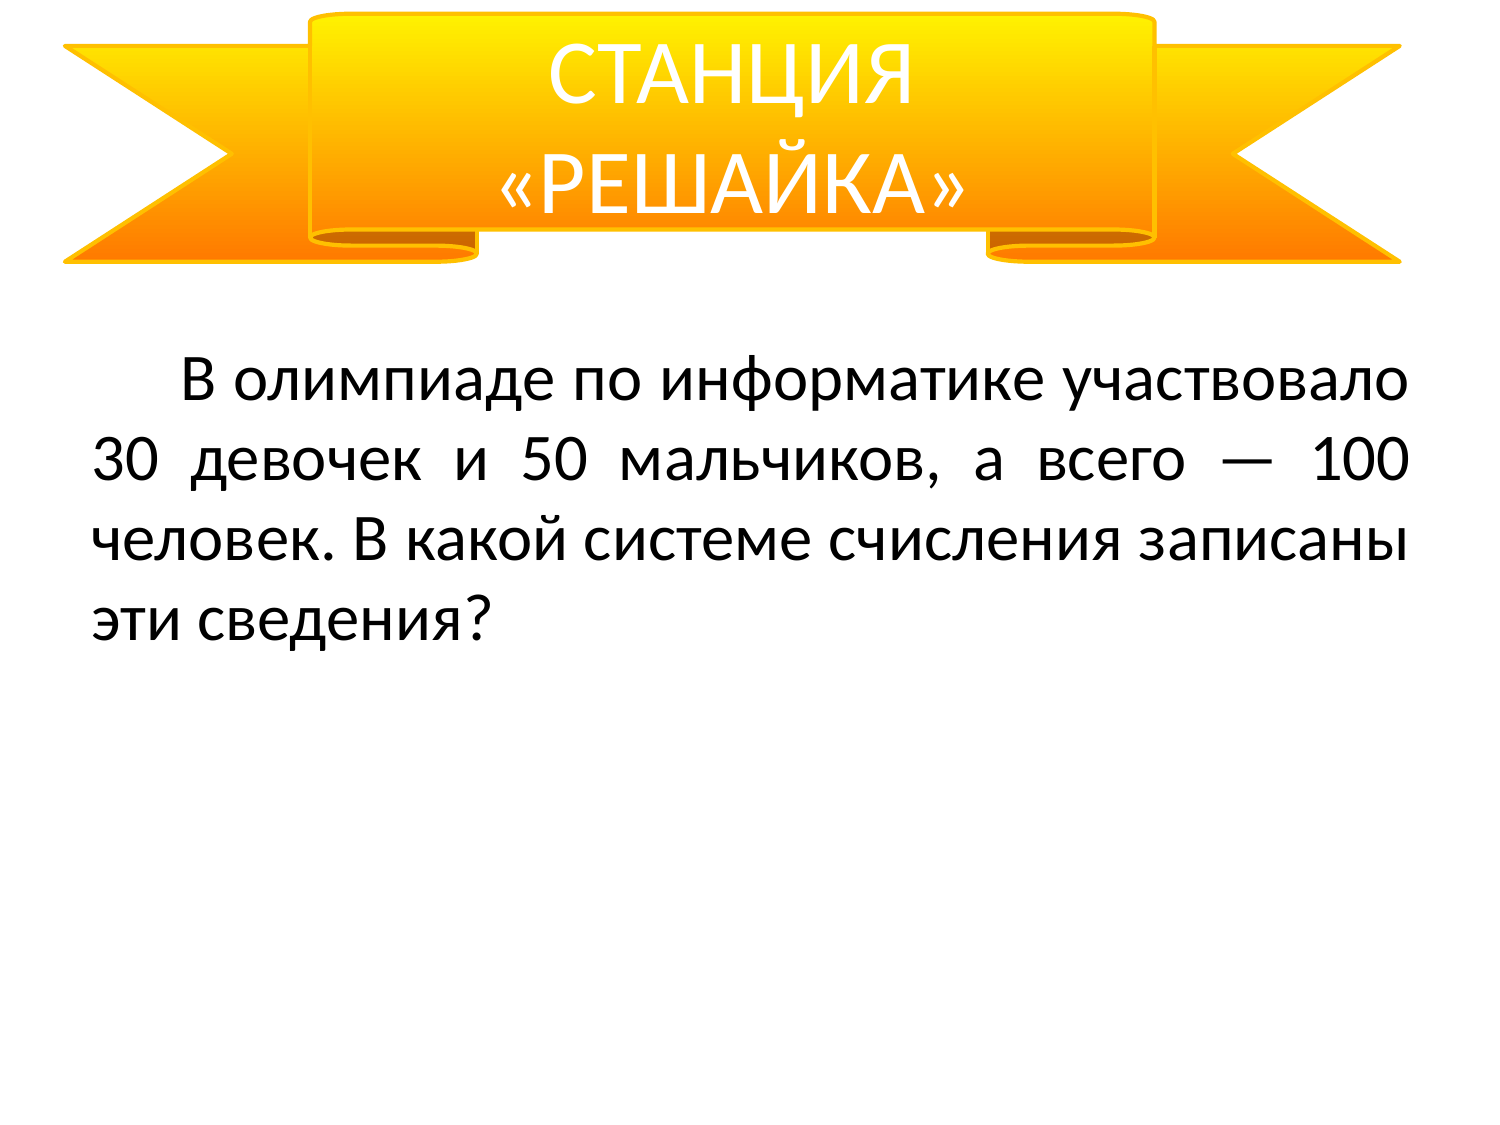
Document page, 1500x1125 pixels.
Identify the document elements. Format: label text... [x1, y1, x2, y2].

list В олимпиаде по информатике участвовало 30 девочек и 50 мальчиков, а всего — 100 человек. В какой системе счисления записаны эти сведения? [76, 326, 1427, 669]
text_box СТАНЦИЯ «РЕШАЙКА» [62, 11, 1402, 264]
